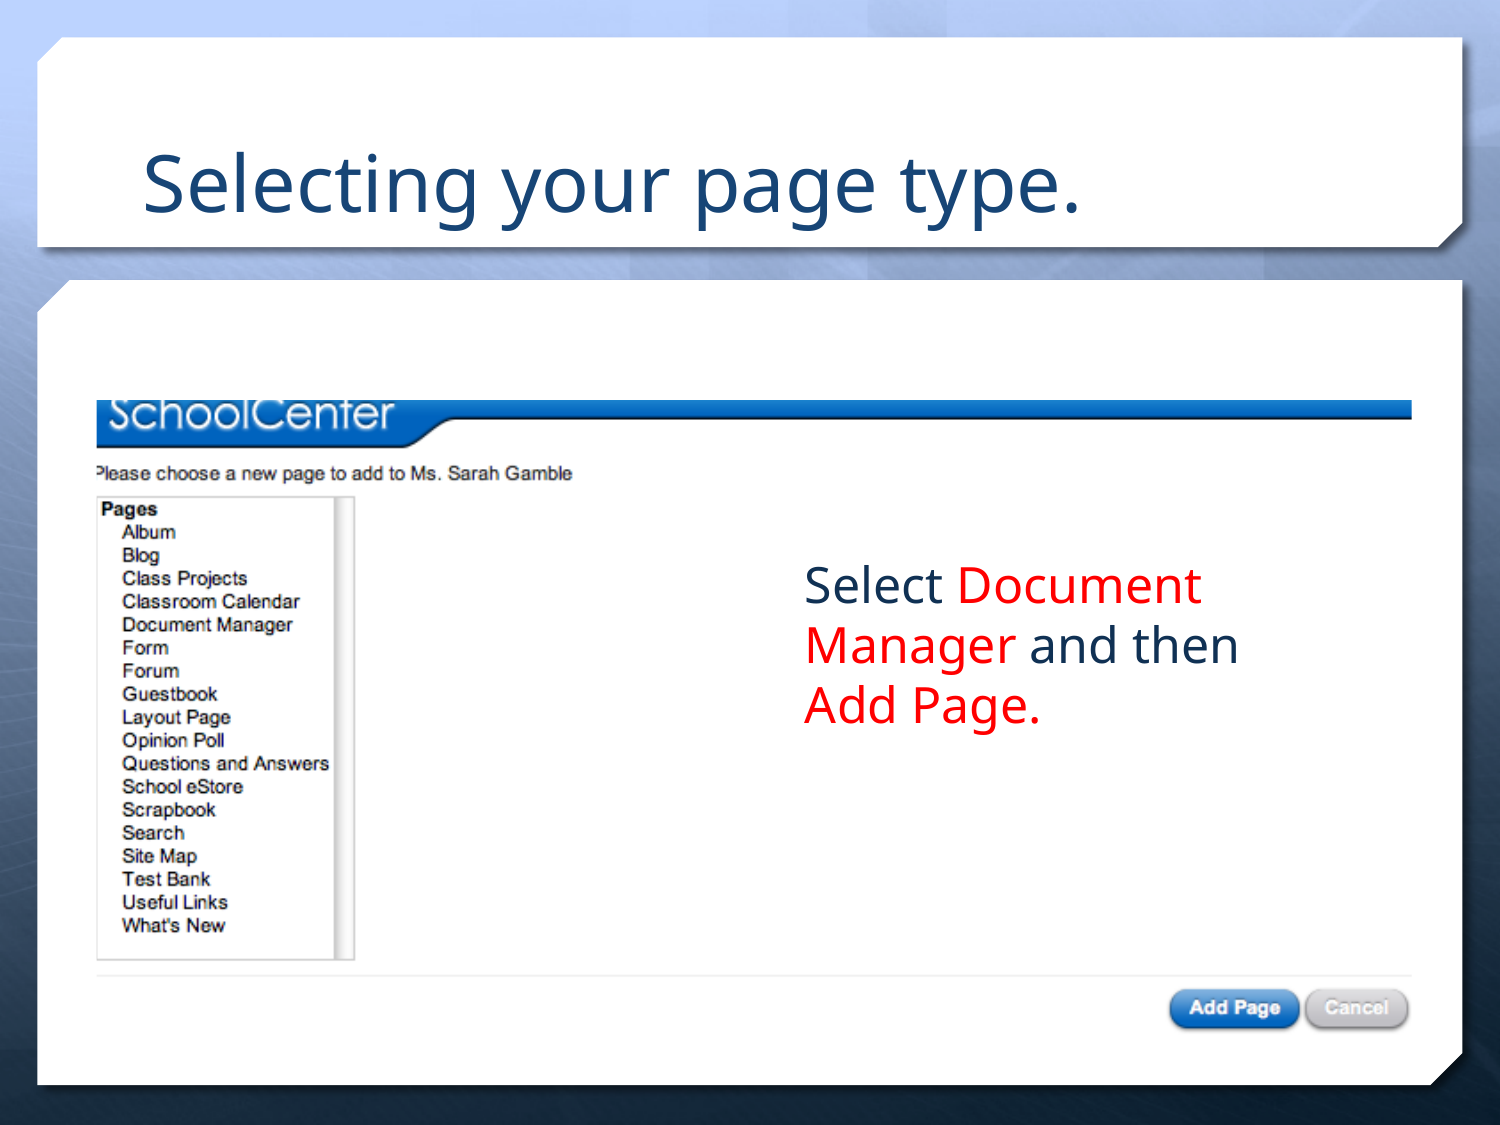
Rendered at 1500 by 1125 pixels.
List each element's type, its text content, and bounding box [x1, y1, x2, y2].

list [95, 400, 1413, 1061]
title Selecting your page type. [127, 48, 1372, 236]
